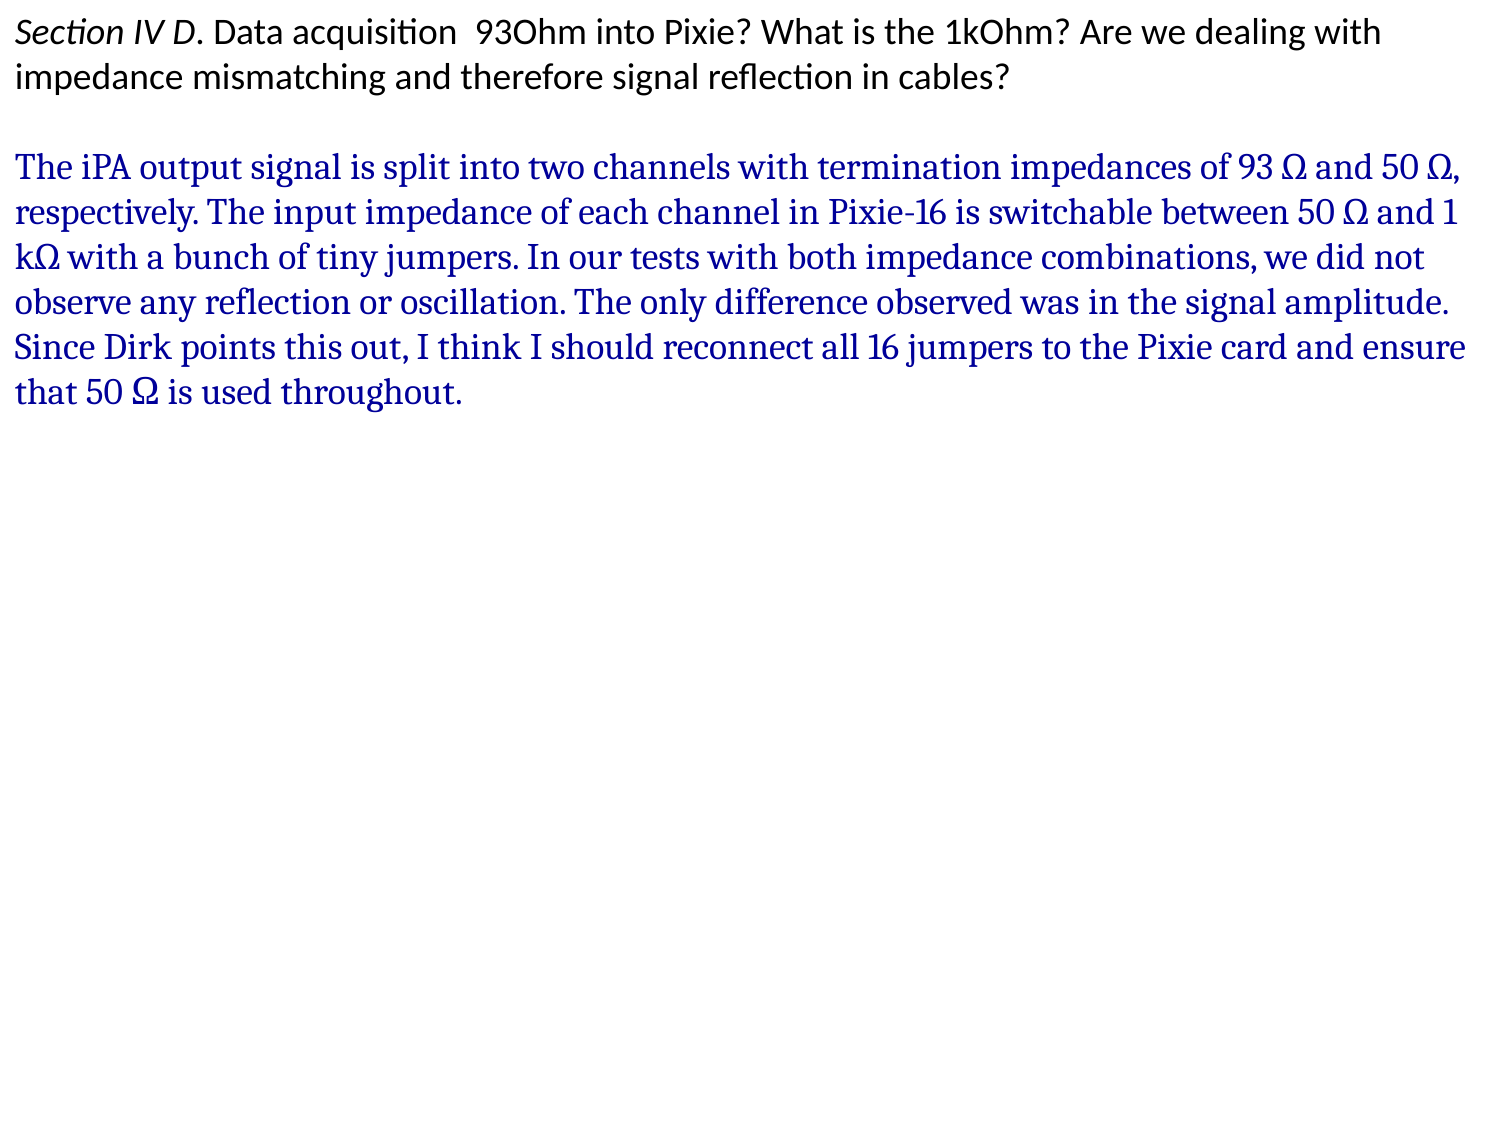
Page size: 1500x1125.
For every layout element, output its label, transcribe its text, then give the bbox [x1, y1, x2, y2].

text_box Section IV D. Data acquisition 93Ohm into Pixie? What is the 1kOhm? Are we dealing with impedance mismatching and therefore signal reflection in cables? The iPA output signal is split into two channels with termination impedances of 93 Ω and 50 Ω, respectively. The input impedance of each channel in Pixie-16 is switchable between 50 Ω and 1 kΩ with a bunch of tiny jumpers. In our tests with both impedance combinations, we did not observe any reflection or oscillation. The only difference observed was in the signal amplitude. Since Dirk points this out, I think I should reconnect all 16 jumpers to the Pixie card and ensure that 50 Ω is used throughout. [0, 0, 1500, 420]
